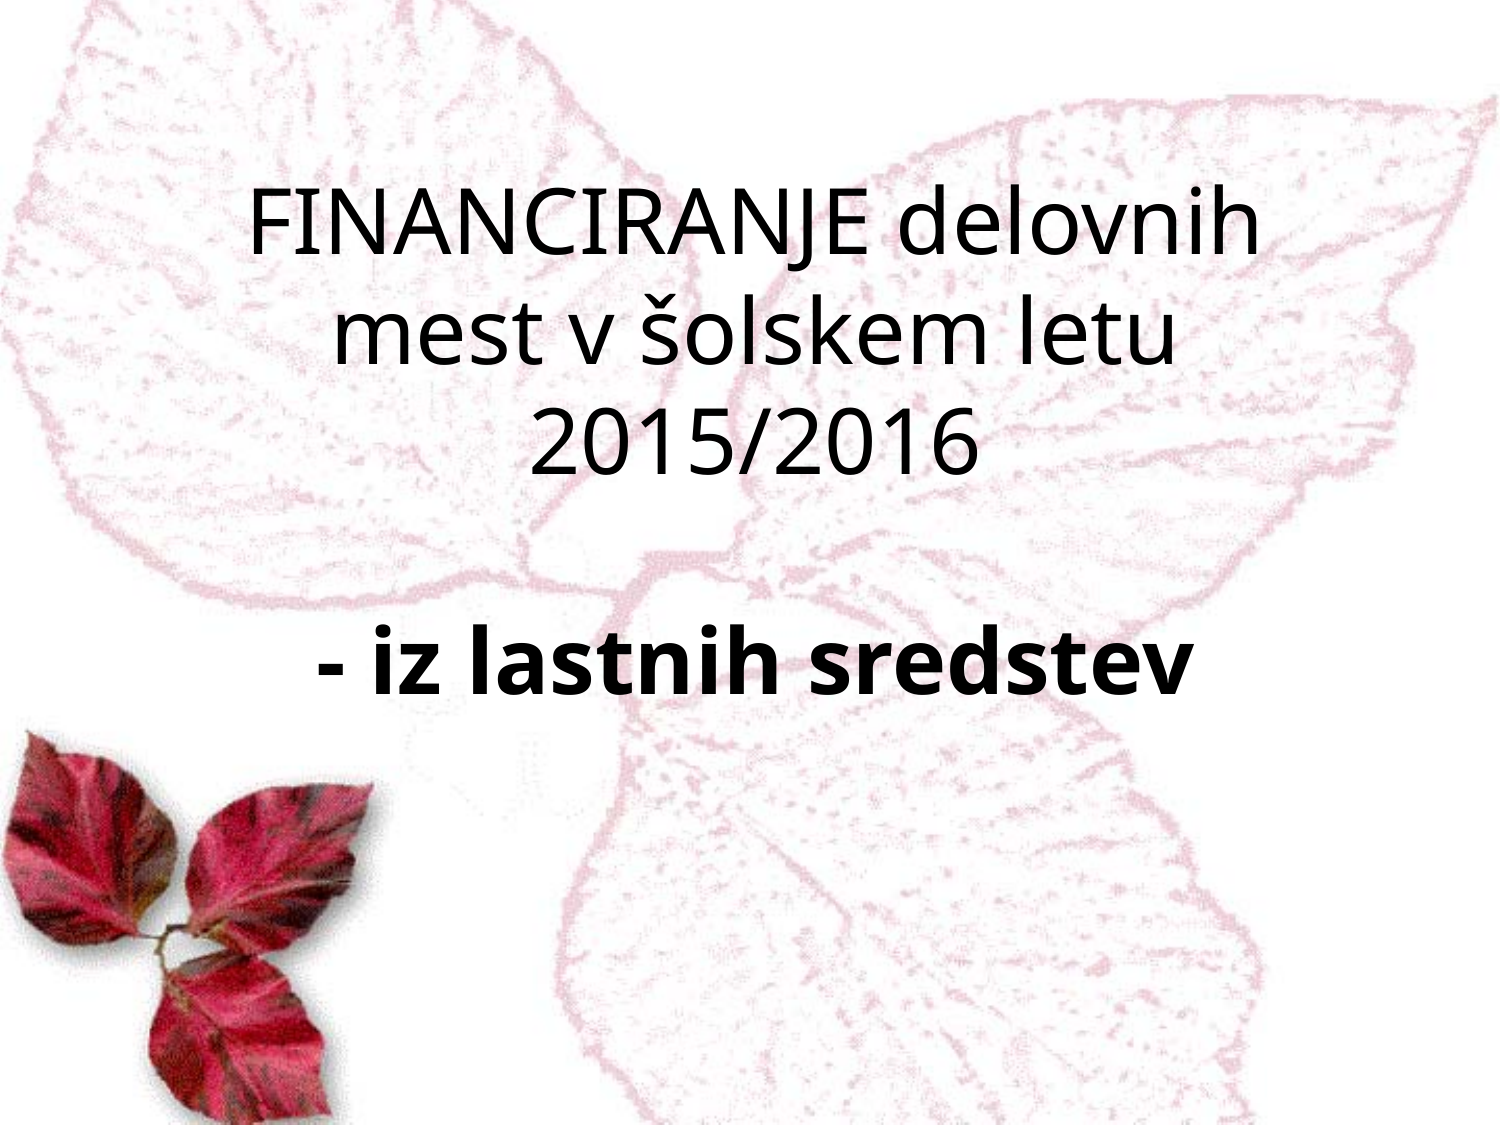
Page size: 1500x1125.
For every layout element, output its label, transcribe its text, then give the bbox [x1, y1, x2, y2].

title FINANCIRANJE delovnih mest v šolskem letu 2015/2016 - iz lastnih sredstev [123, 99, 1388, 776]
picture [0, 0, 1500, 1125]
